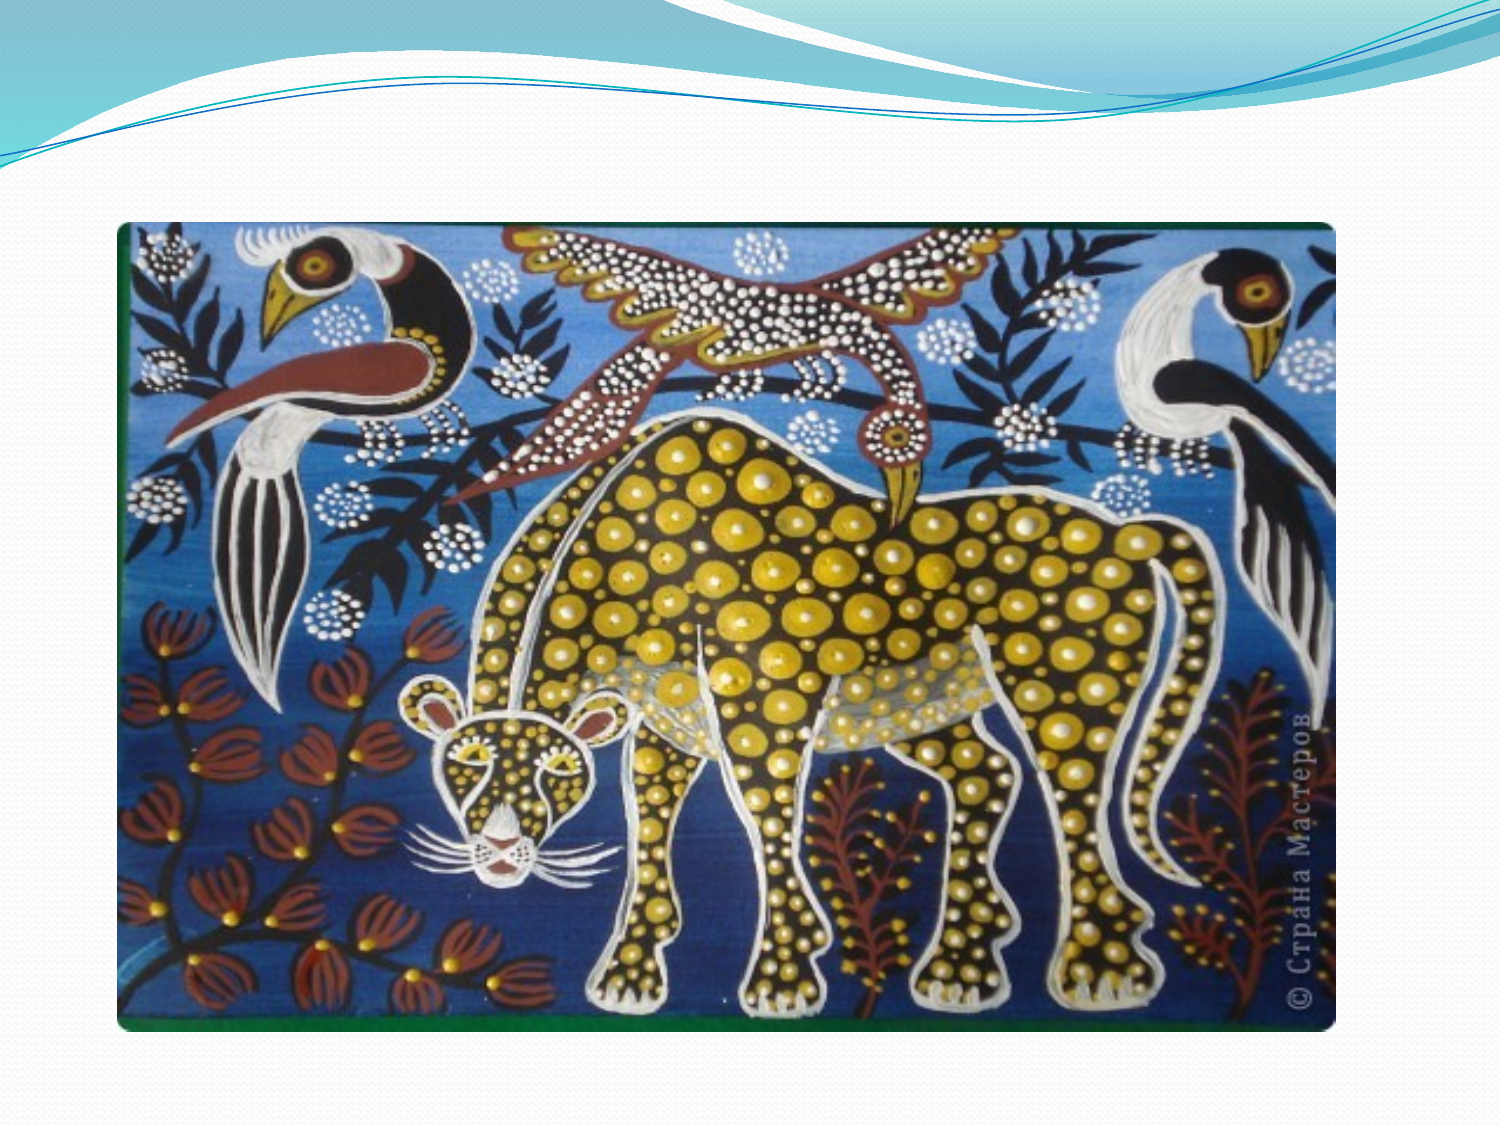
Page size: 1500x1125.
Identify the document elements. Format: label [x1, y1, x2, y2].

picture [116, 222, 1337, 1032]
